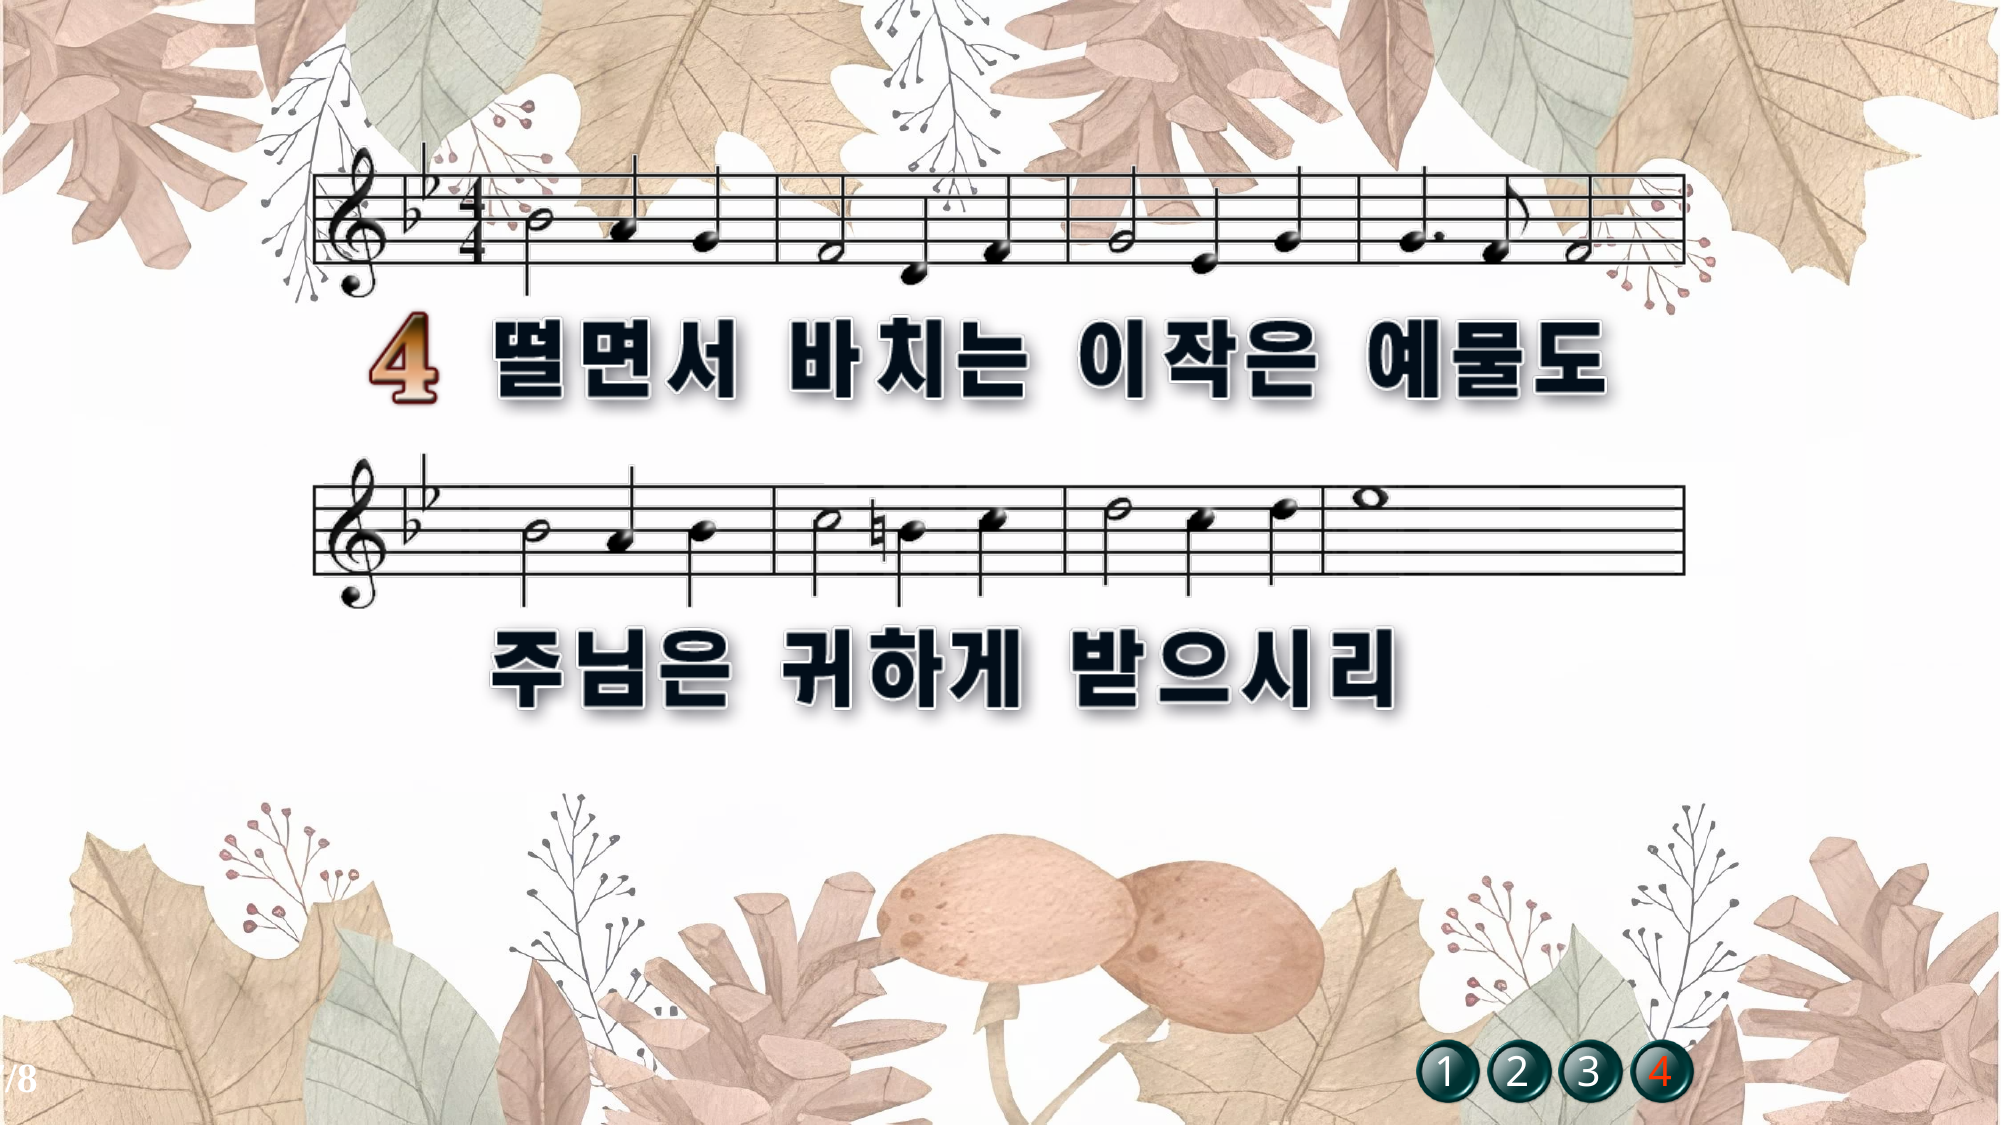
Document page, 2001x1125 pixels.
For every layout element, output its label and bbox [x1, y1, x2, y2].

text_box [1413, 1035, 1484, 1106]
text_box [1555, 1035, 1626, 1106]
text_box [1627, 1035, 1697, 1106]
text_box [1484, 1035, 1555, 1106]
picture [0, 0, 2001, 1125]
